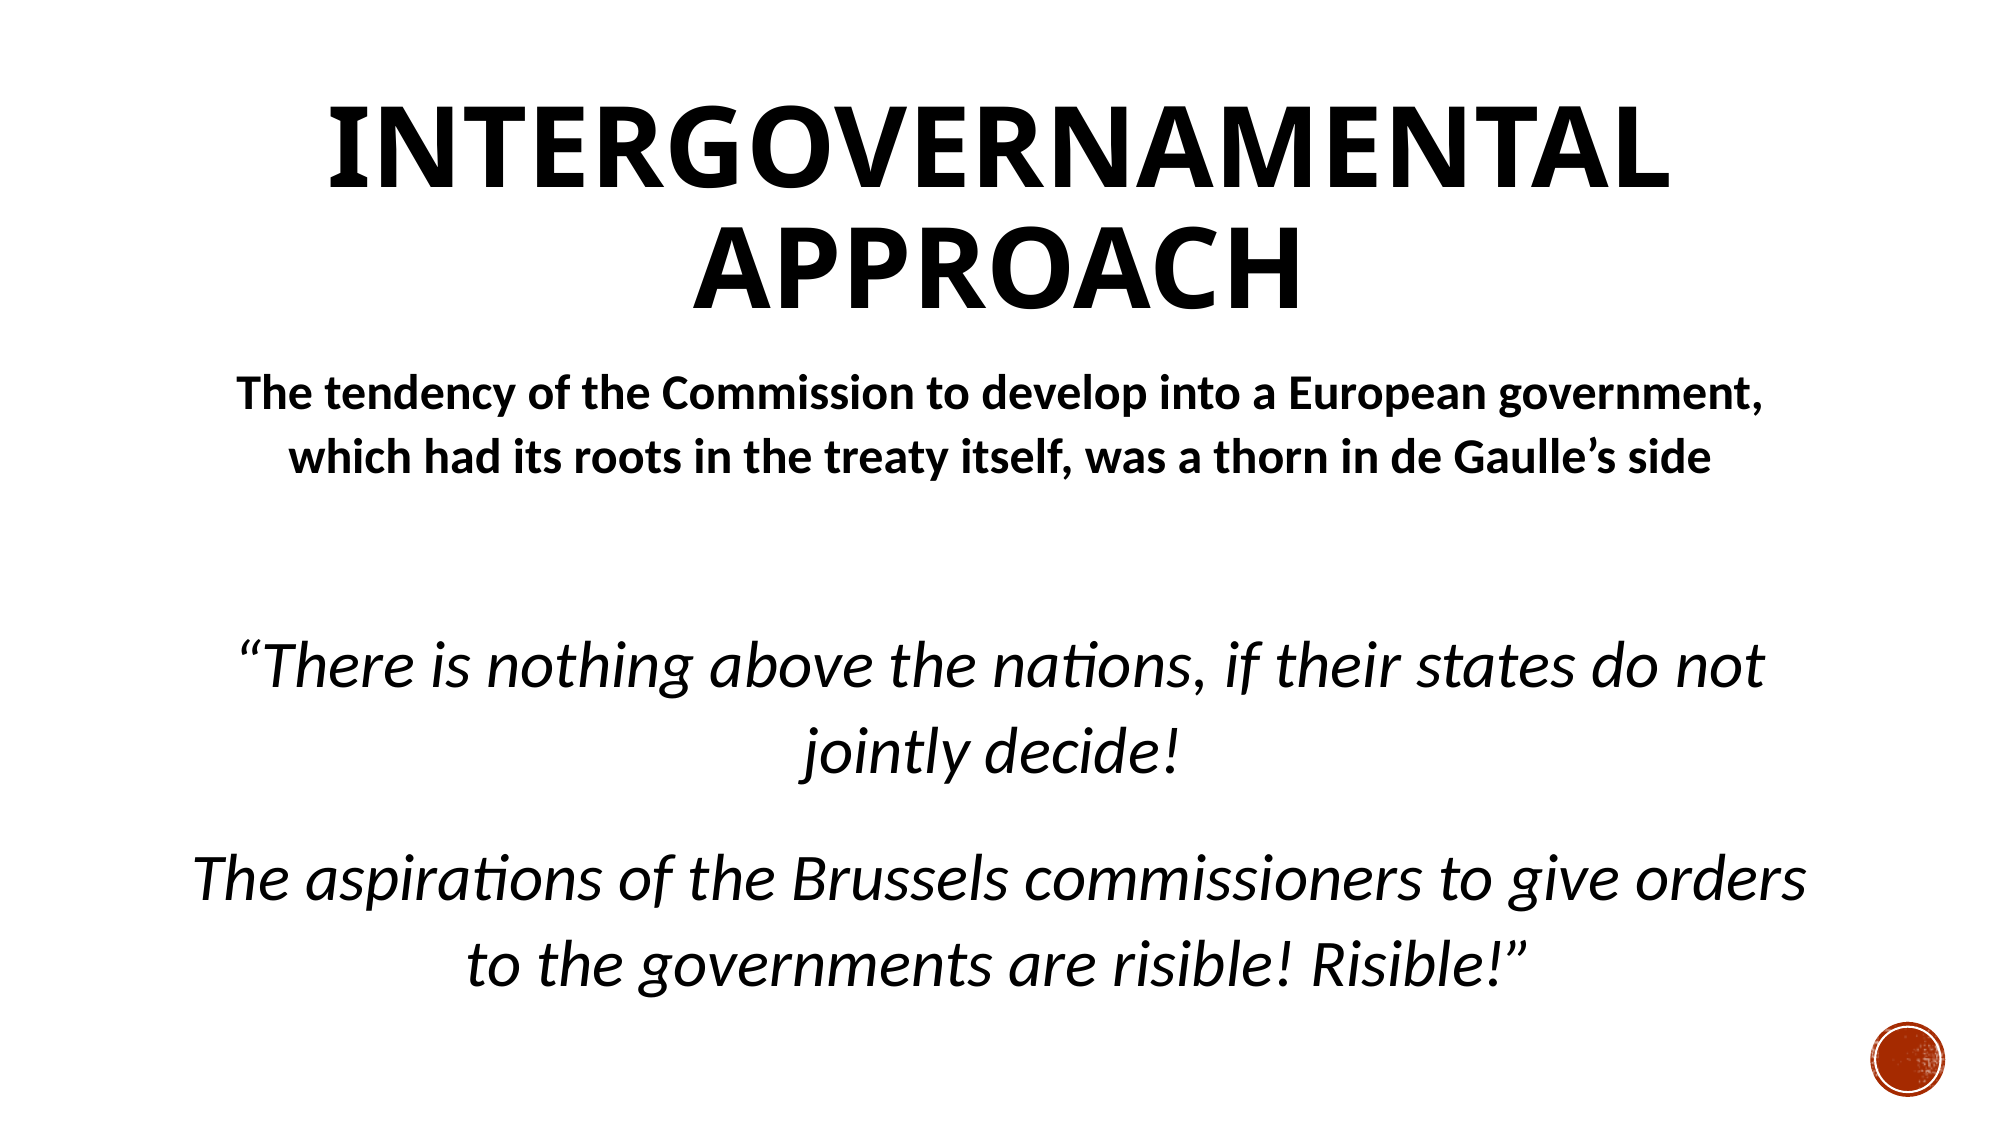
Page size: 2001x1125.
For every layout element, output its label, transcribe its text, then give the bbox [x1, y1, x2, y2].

list The tendency of the Commission to develop into a European government, which had its roots in the treaty itself, was a thorn in de Gaulle’s side “There is nothing above the nations, if their states do not jointly decide! The aspirations of the Brussels commissioners to give orders to the governments are risible! Risible!” [175, 348, 1826, 1013]
title INTERGOVERNAMENTAL APPROACH [175, 79, 1826, 344]
